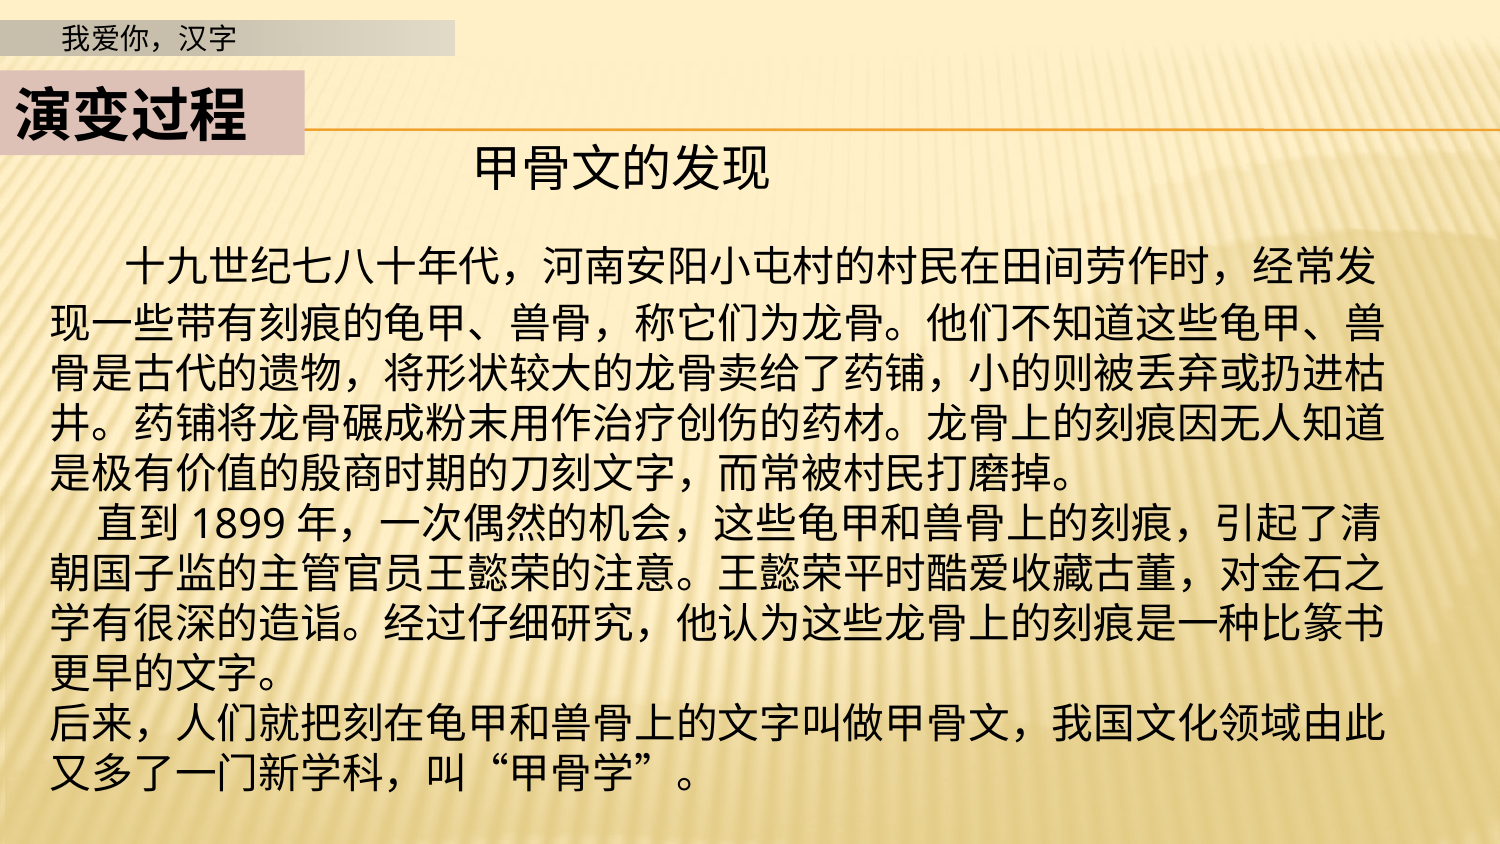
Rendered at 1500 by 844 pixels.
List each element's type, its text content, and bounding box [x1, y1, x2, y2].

text_box 演变过程 [0, 70, 305, 156]
text_box 甲骨文的发现 [456, 128, 938, 199]
text_box 十九世纪七八十年代，河南安阳小屯村的村民在田间劳作时，经常发现一些带有刻痕的龟甲、兽骨，称它们为龙骨。他们不知道这些龟甲、兽骨是古代的遗物，将形状较大的龙骨卖给了药铺，小的则被丢弃或扔进枯井。药铺将龙骨碾成粉末用作治疗创伤的药材。龙骨上的刻痕因无人知道是极有价值的殷商时期的刀刻文字，而常被村民打磨掉。 直到1899年，一次偶然的机会，这些龟甲和兽骨上的刻痕，引起了清朝国子监的主管官员王懿荣的注意。王懿荣平时酷爱收藏古董，对金石之学有很深的造诣。经过仔细研究，他认为这些龙骨上的刻痕是一种比篆书更早的文字。 后来，人们就把刻在龟甲和兽骨上的文字叫做甲骨文，我国文化领域由此又多了一门新学科，叫“甲骨学”。 [35, 199, 1430, 805]
